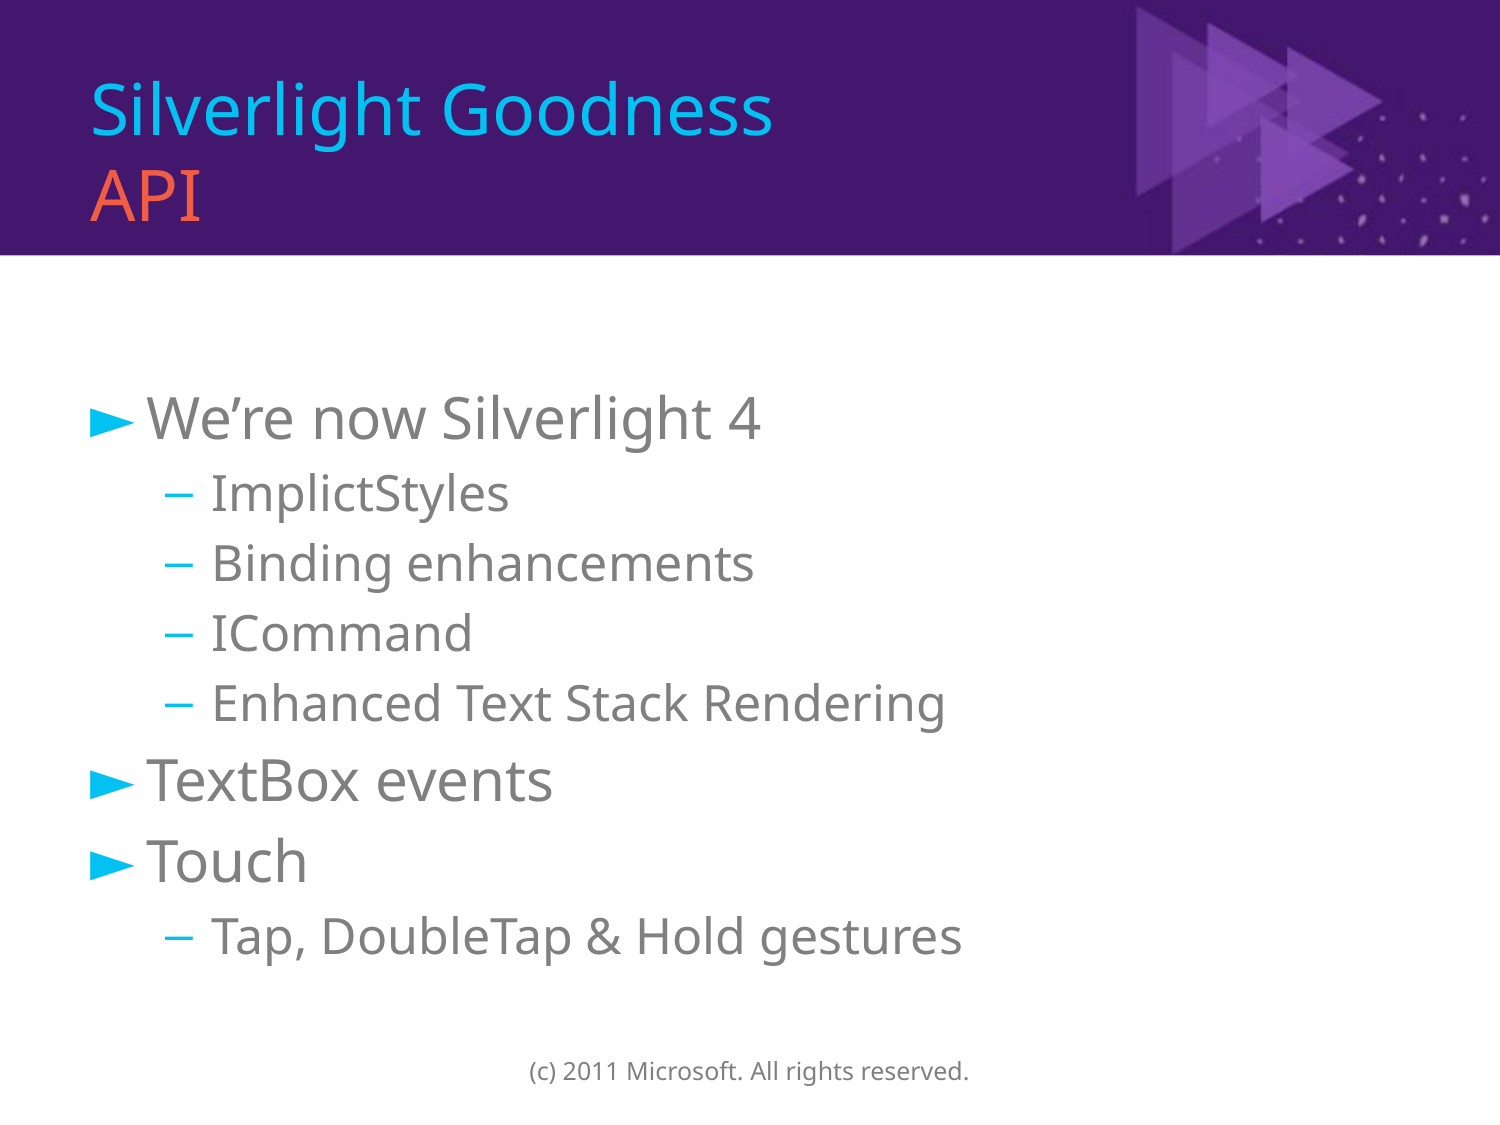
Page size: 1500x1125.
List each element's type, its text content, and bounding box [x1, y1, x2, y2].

list We’re now Silverlight 4 ImplictStyles Binding enhancements ICommand Enhanced Text Stack Rendering TextBox events Touch Tap, DoubleTap & Hold gestures [75, 373, 1425, 1005]
title Silverlight Goodness API [75, 56, 1425, 244]
footer (c) 2011 Microsoft. All rights reserved. [512, 1042, 988, 1103]
picture [0, 0, 1500, 255]
